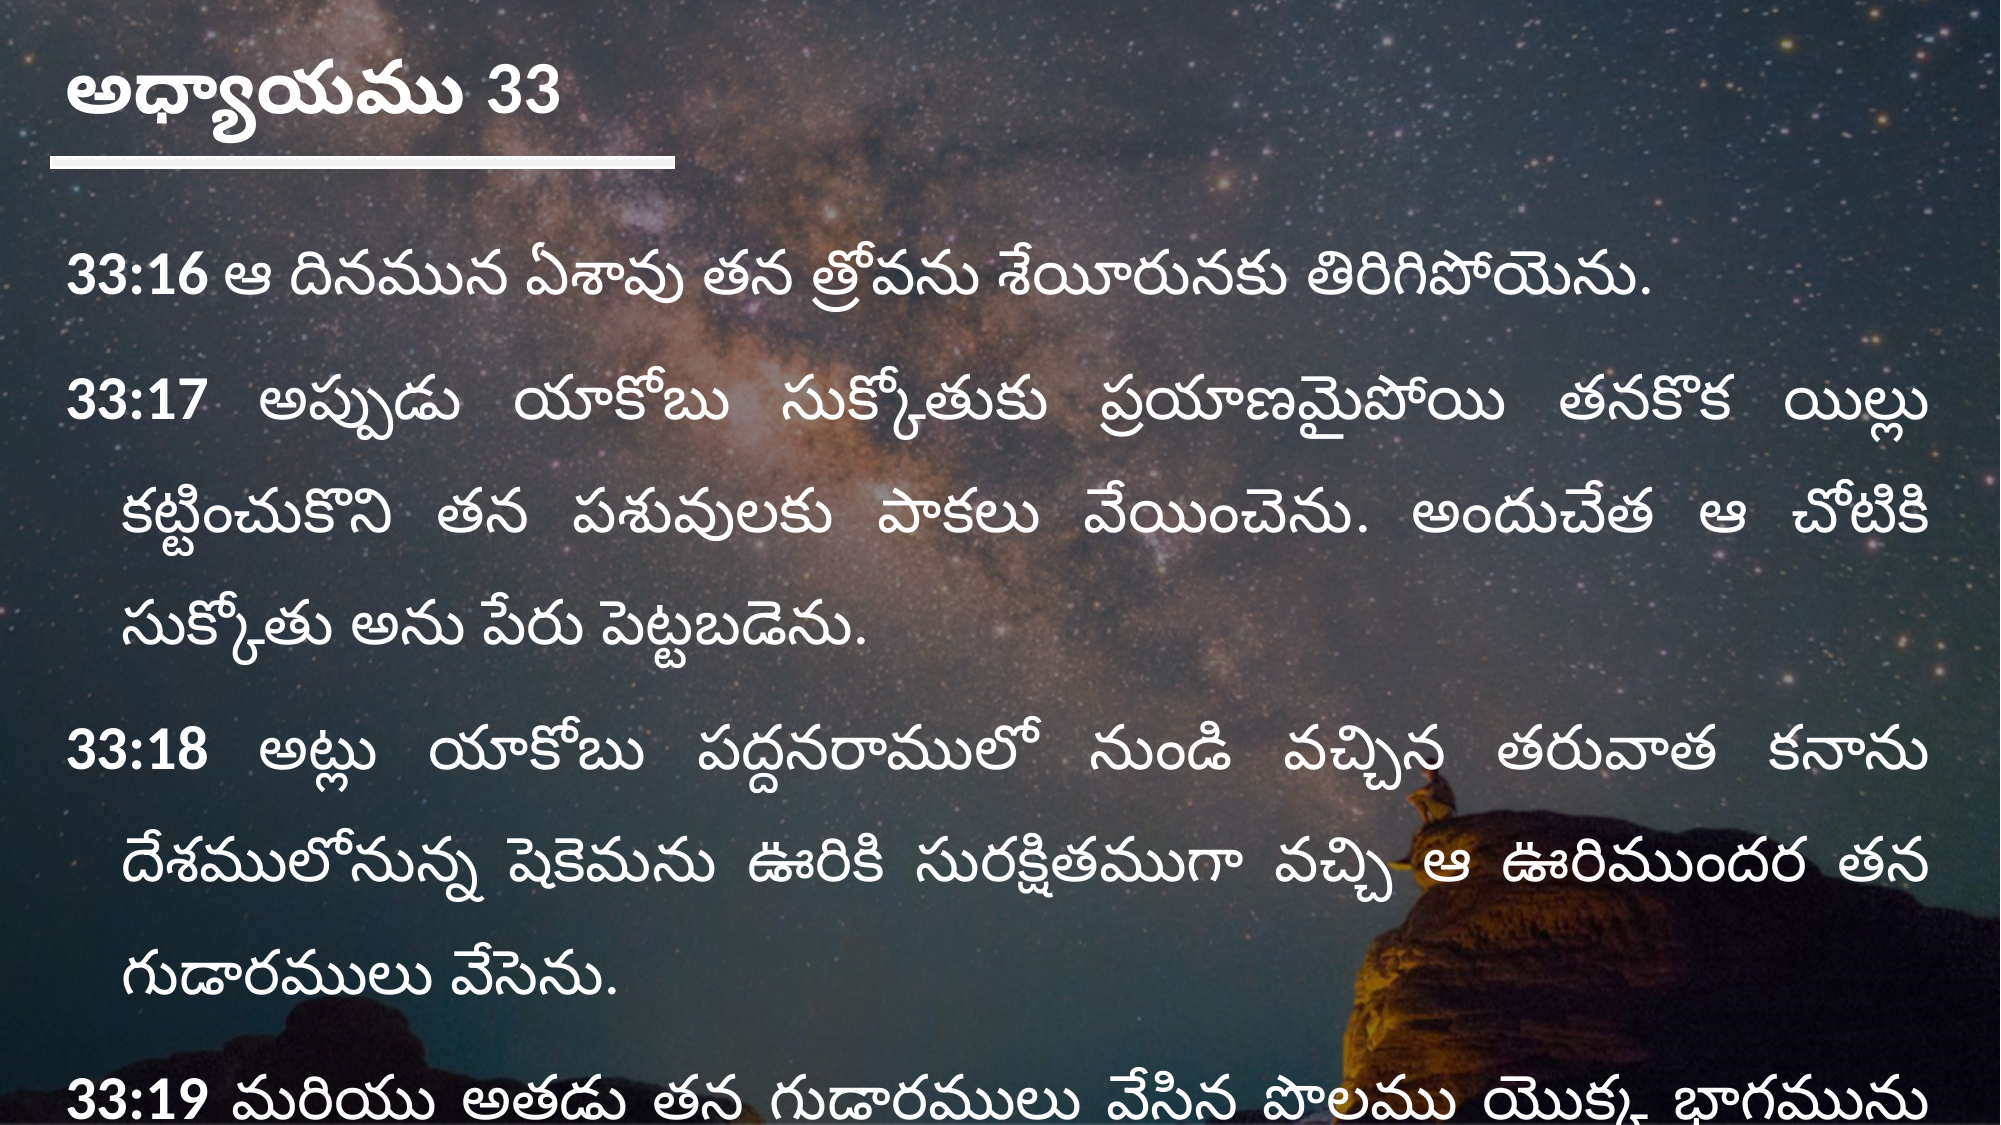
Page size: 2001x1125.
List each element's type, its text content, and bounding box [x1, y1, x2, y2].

picture [0, 0, 2000, 1125]
title అధ్యాయము 33 [50, 0, 1925, 167]
list 33:16 ఆ దినమున ఏశావు తన త్రోవను శేయీరునకు తిరిగిపోయెను. 33:17 అప్పుడు యాకోబు సుక్కోతుకు ప్రయాణమైపోయి తనకొక యిల్లు కట్టించుకొని తన పశువులకు పాకలు వేయించెను. అందుచేత ఆ చోటికి సుక్కోతు అను పేరు పెట్టబడెను. 33:18 అట్లు యాకోబు పద్దనరాములో నుండి వచ్చిన తరువాత కనాను దేశములోనున్న షెకెమను ఊరికి సురక్షితముగా వచ్చి ఆ ఊరిముందర తన గుడారములు వేసెను. 33:19 మరియు అతడు తన గుడారములు వేసిన పొలము యొక్క భాగమును షెకెము తండ్రియైన హమోరు కుమారులయొద్ద నూరు వరహాలకు కొని [50, 187, 1946, 1063]
